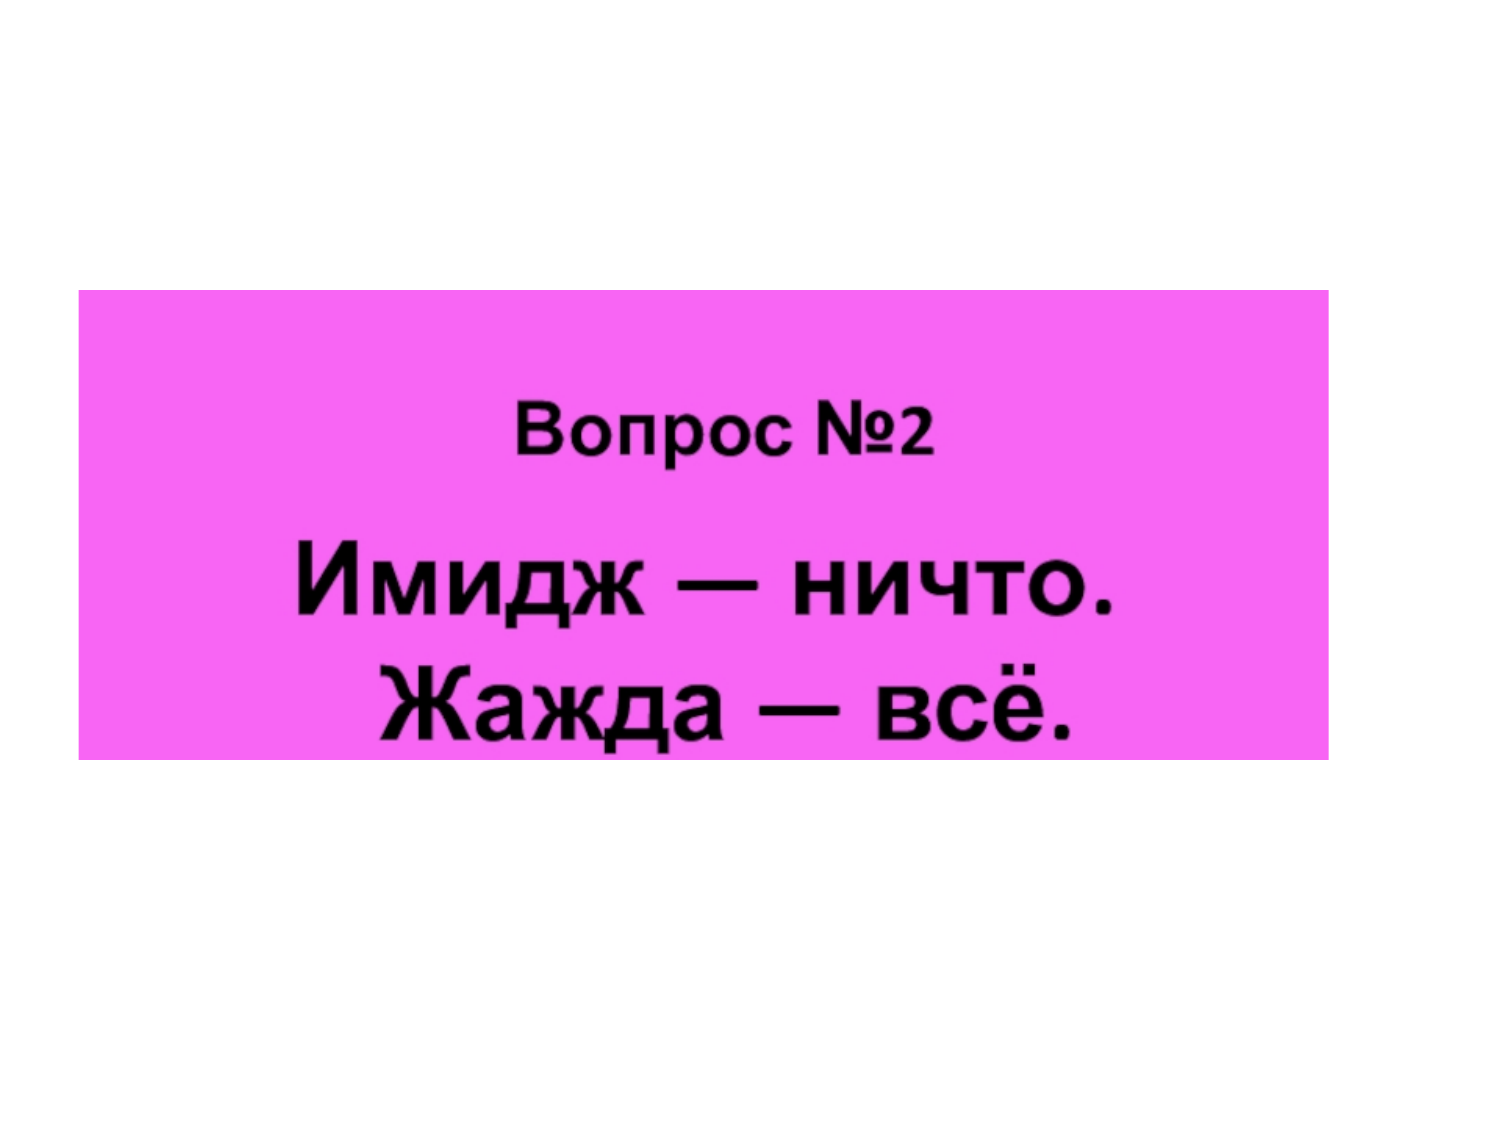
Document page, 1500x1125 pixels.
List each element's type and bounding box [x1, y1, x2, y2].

picture [78, 290, 1329, 760]
